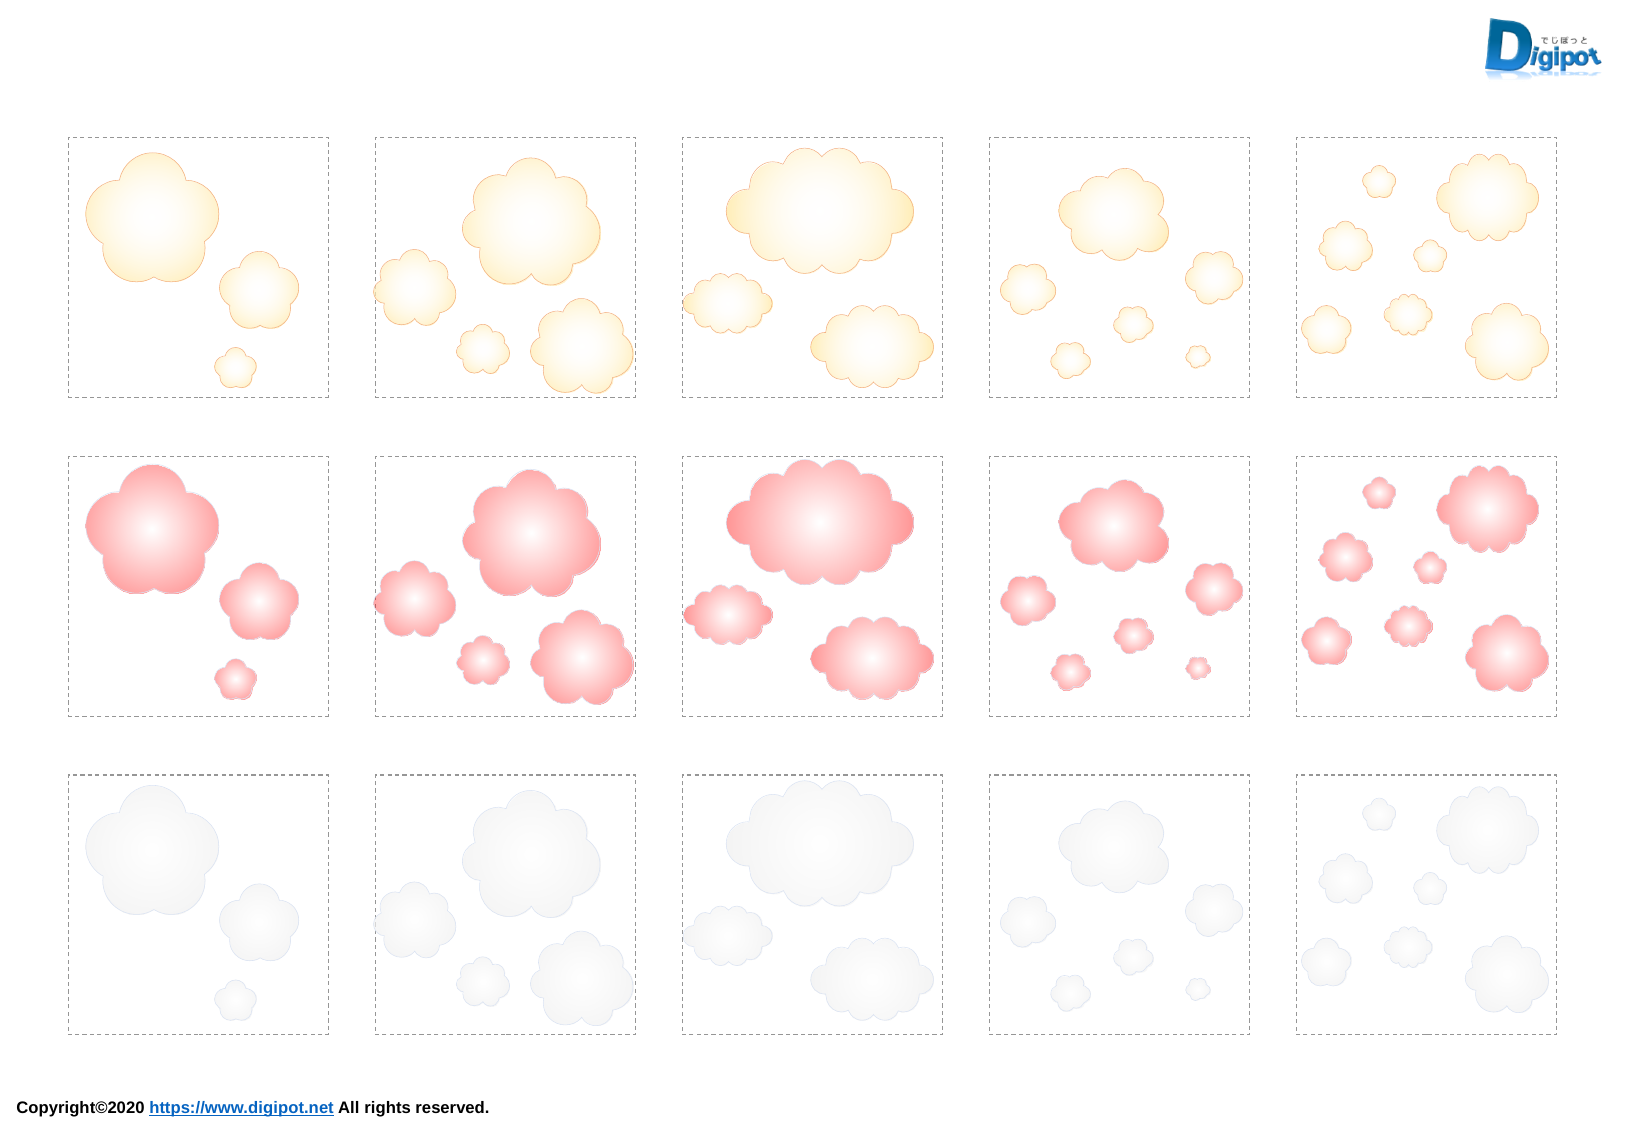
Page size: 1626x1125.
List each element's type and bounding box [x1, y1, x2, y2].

text_box [1317, 531, 1374, 583]
text_box [373, 790, 633, 1026]
text_box [725, 458, 915, 586]
text_box [1382, 604, 1434, 648]
text_box [1301, 154, 1549, 381]
text_box [1000, 168, 1243, 379]
text_box [1361, 475, 1397, 510]
text_box [682, 148, 934, 388]
text_box [84, 463, 220, 595]
text_box [372, 559, 457, 638]
text_box [1049, 652, 1092, 692]
text_box [1184, 655, 1212, 681]
picture [1485, 18, 1602, 82]
text_box [218, 561, 300, 641]
text_box [682, 780, 934, 1021]
text_box [1412, 550, 1448, 585]
text_box [1000, 800, 1243, 1012]
text_box [1435, 464, 1540, 554]
text_box [373, 157, 633, 394]
text_box [999, 574, 1057, 627]
text_box [1301, 786, 1549, 1013]
text_box [1300, 615, 1352, 666]
text_box [85, 152, 299, 388]
text_box [1464, 613, 1550, 693]
text_box [529, 608, 634, 706]
text_box [213, 657, 258, 701]
text_box [85, 785, 299, 1021]
text_box [809, 615, 935, 701]
text_box [1057, 478, 1170, 573]
text_box [1184, 561, 1244, 617]
text_box [461, 468, 602, 598]
text_box [455, 634, 511, 686]
text_box [1112, 616, 1155, 655]
text_box [681, 583, 774, 646]
